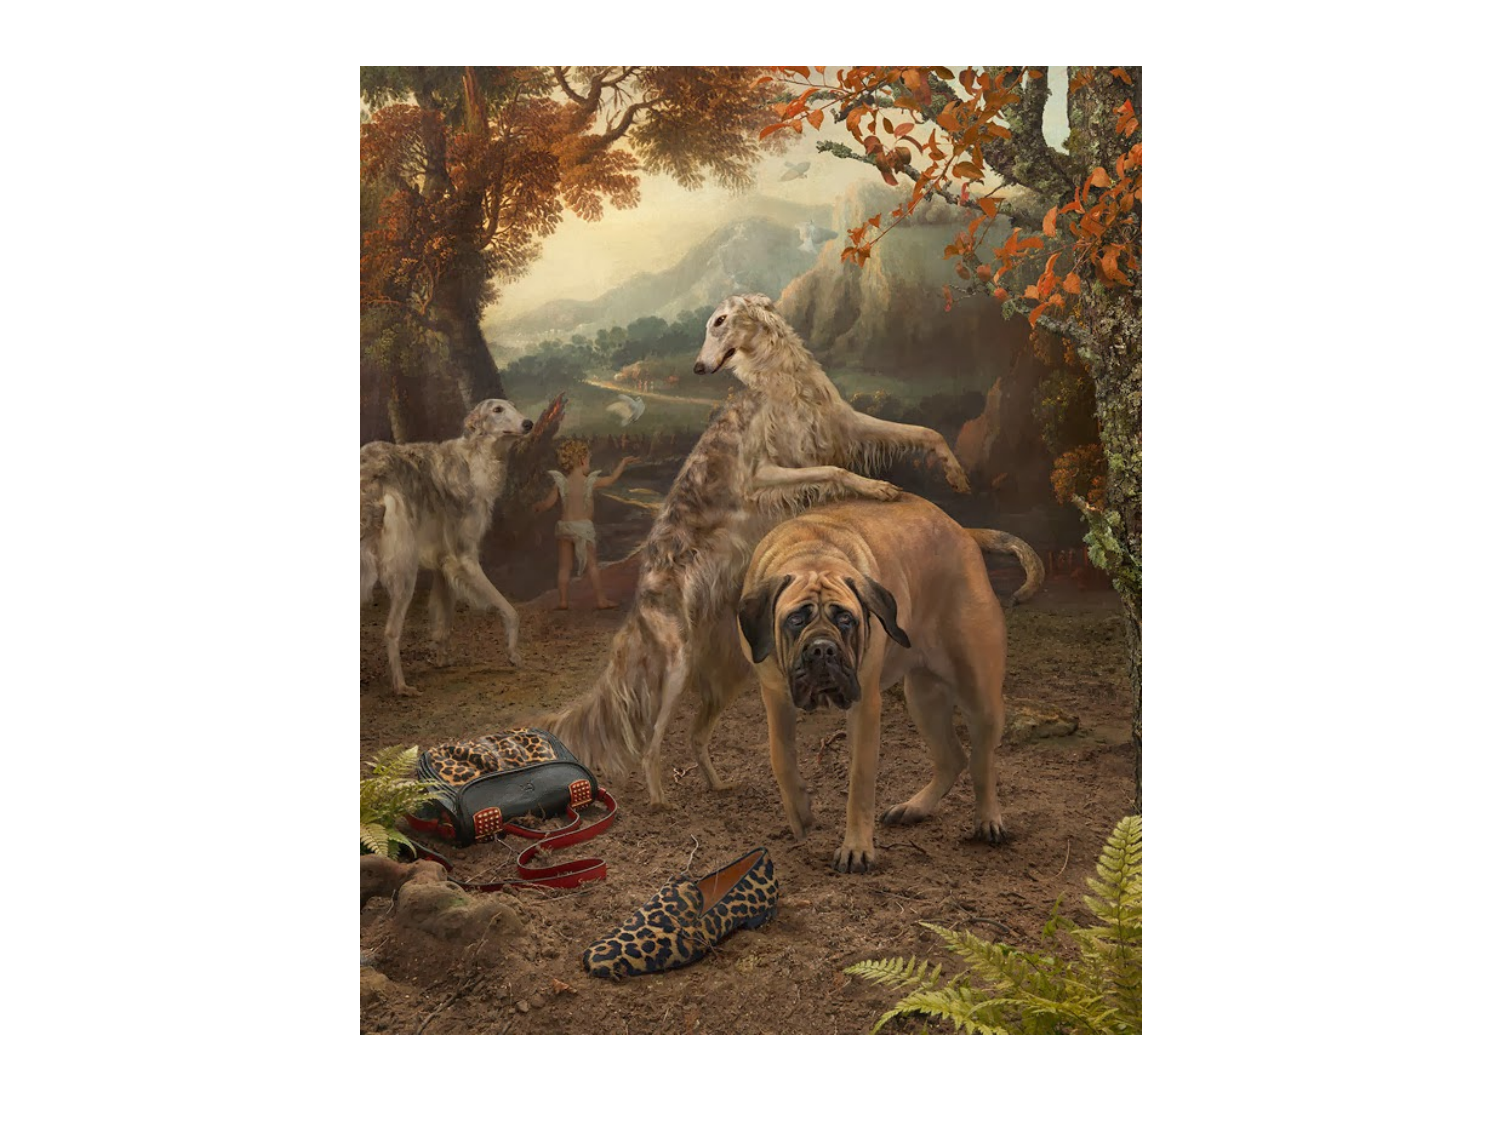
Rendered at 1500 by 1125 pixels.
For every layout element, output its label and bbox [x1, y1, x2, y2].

picture [359, 66, 1142, 1036]
